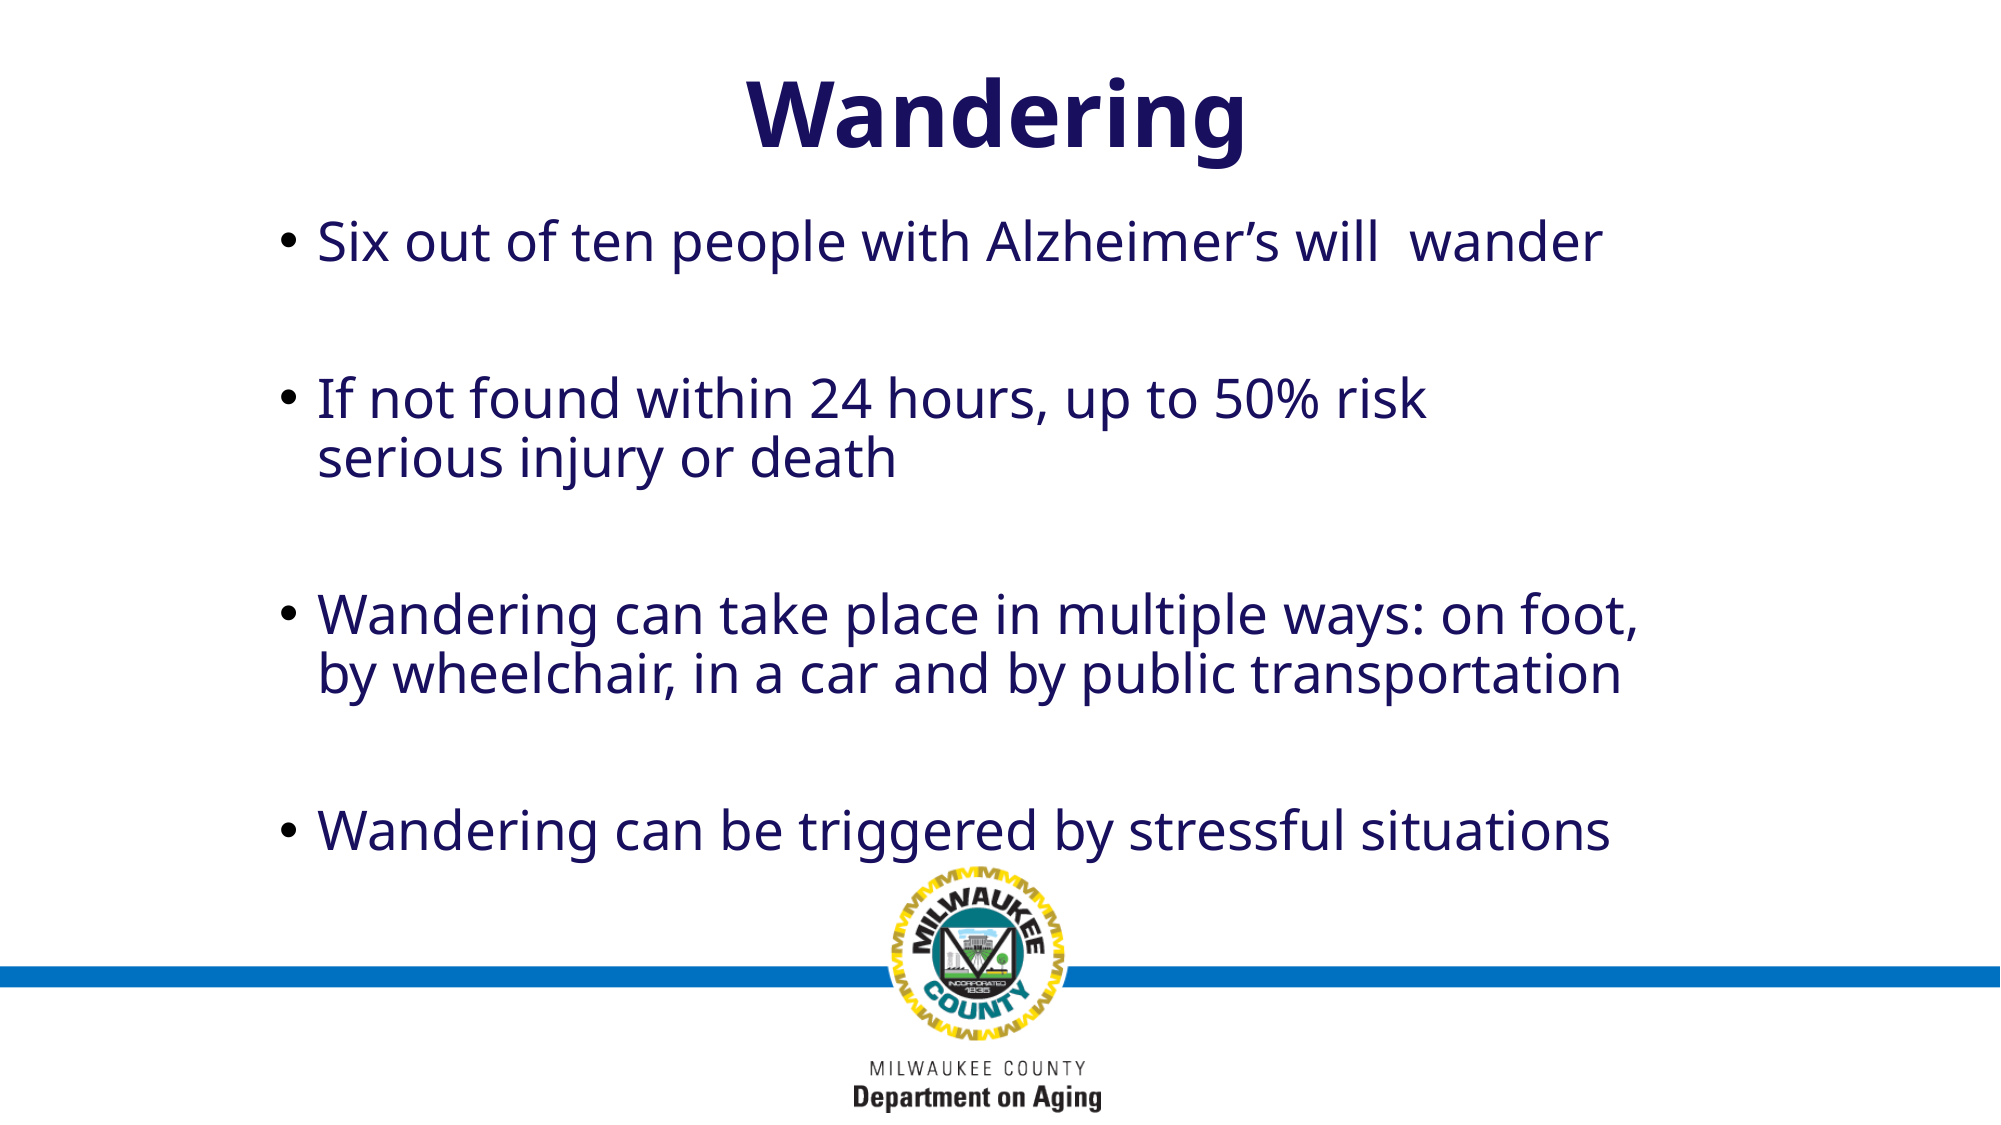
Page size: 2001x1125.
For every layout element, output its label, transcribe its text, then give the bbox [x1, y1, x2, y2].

picture [854, 919, 1101, 1113]
text_box Wandering [392, 48, 1605, 206]
list Six out of ten people with Alzheimer’s will wander If not found within 24 hours, up to 50% risk serious injury or death Wandering can take place in multiple ways: on foot, by wheelchair, in a car and by public transportation Wandering can be triggered by stressful situations [264, 206, 1659, 919]
